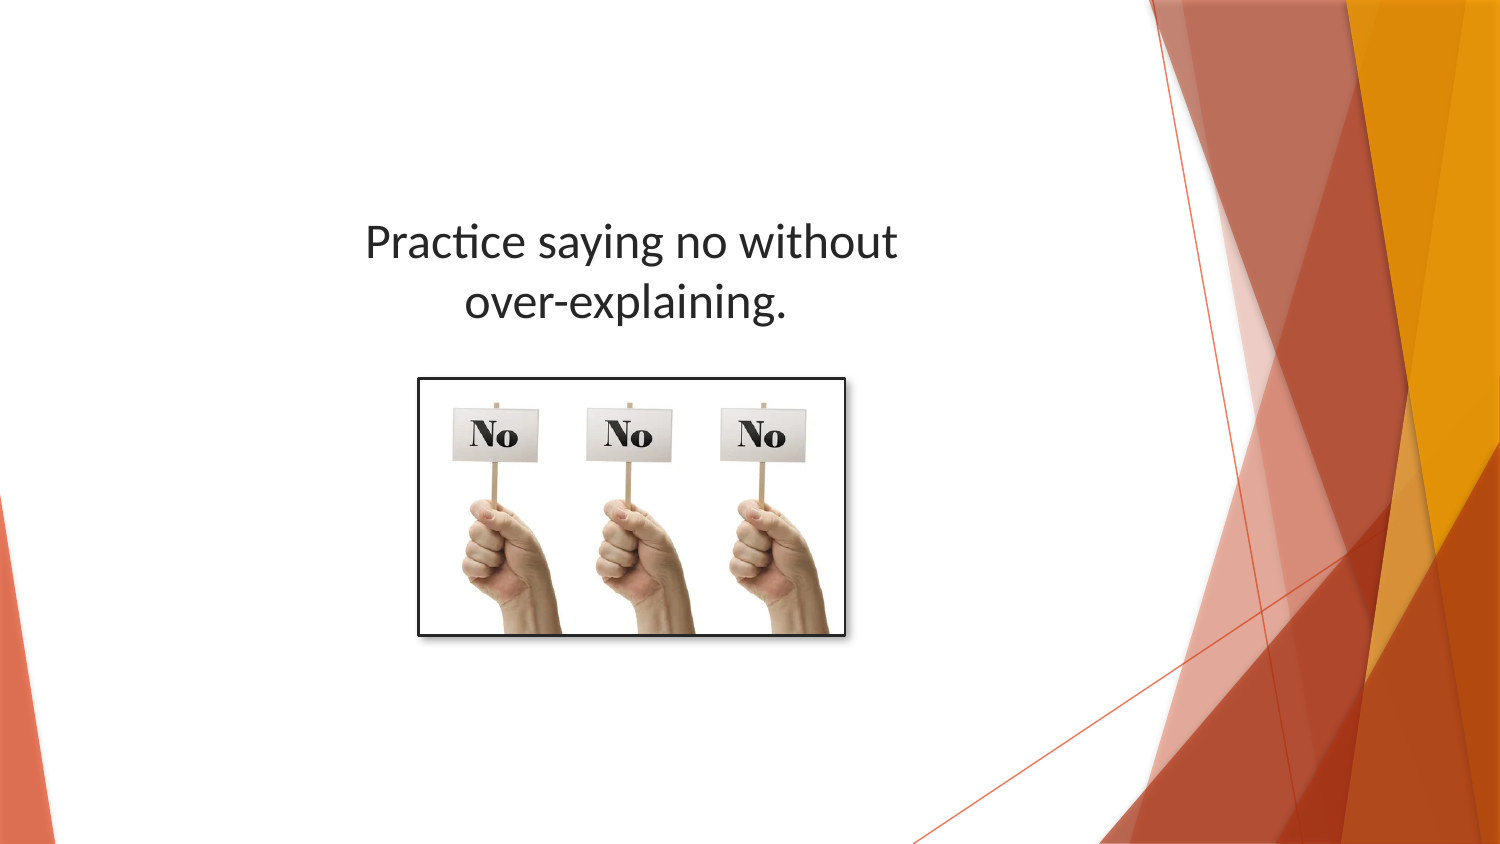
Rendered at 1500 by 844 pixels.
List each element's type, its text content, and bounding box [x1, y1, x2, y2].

picture [419, 379, 845, 635]
list Practice saying no without over-explaining. [336, 173, 928, 363]
